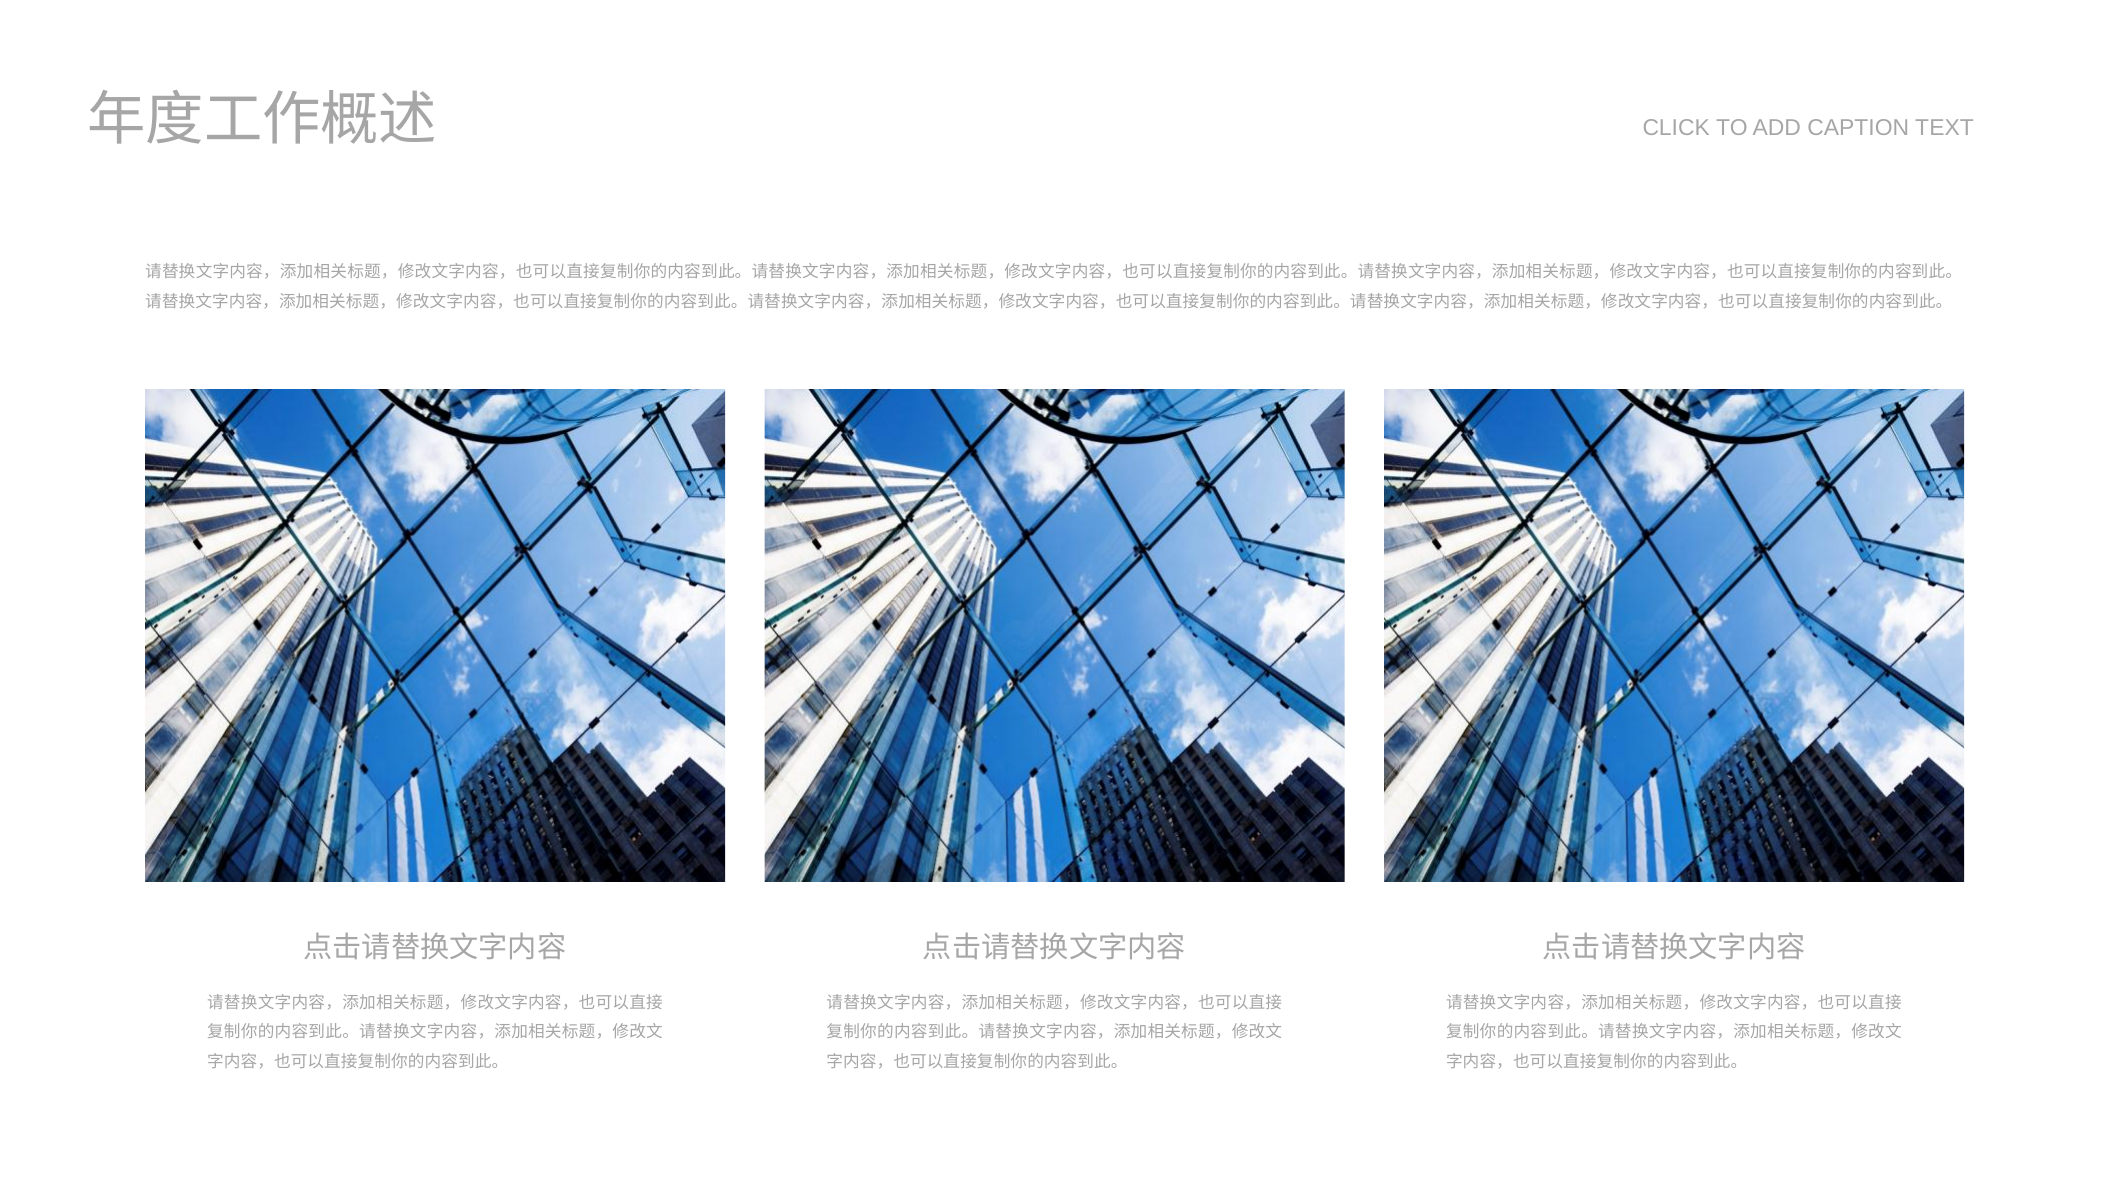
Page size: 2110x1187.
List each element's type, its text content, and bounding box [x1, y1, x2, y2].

text_box [764, 389, 1346, 883]
text_box 点击请替换文字内容 [303, 928, 567, 964]
text_box 请替换文字内容，添加相关标题，修改文字内容，也可以直接复制你的内容到此。请替换文字内容，添加相关标题，修改文字内容，也可以直接复制你的内容到此。 [1446, 981, 1903, 1072]
text_box [144, 389, 726, 883]
text_box 点击请替换文字内容 [922, 928, 1187, 964]
text_box 点击请替换文字内容 [1542, 928, 1806, 964]
text_box 请替换文字内容，添加相关标题，修改文字内容，也可以直接复制你的内容到此。请替换文字内容，添加相关标题，修改文字内容，也可以直接复制你的内容到此。请替换文字内容，添加相关标题，修改文字内容，也可以直接复制你的内容到此。请替换文字内容，添加相关标题，修改文字内容，也可以直接复制你的内容到此。请替换文字内容，添加相关标题，修改文字内容，也可以直接复制你的内容到此。请替换文字内容，添加相关标题，修改文字内容，也可以直接复制你的内容到此。 [145, 251, 1965, 312]
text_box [87, 78, 2022, 153]
text_box 请替换文字内容，添加相关标题，修改文字内容，也可以直接复制你的内容到此。请替换文字内容，添加相关标题，修改文字内容，也可以直接复制你的内容到此。 [206, 981, 664, 1072]
text_box 请替换文字内容，添加相关标题，修改文字内容，也可以直接复制你的内容到此。请替换文字内容，添加相关标题，修改文字内容，也可以直接复制你的内容到此。 [826, 981, 1283, 1072]
text_box [1383, 389, 1965, 883]
